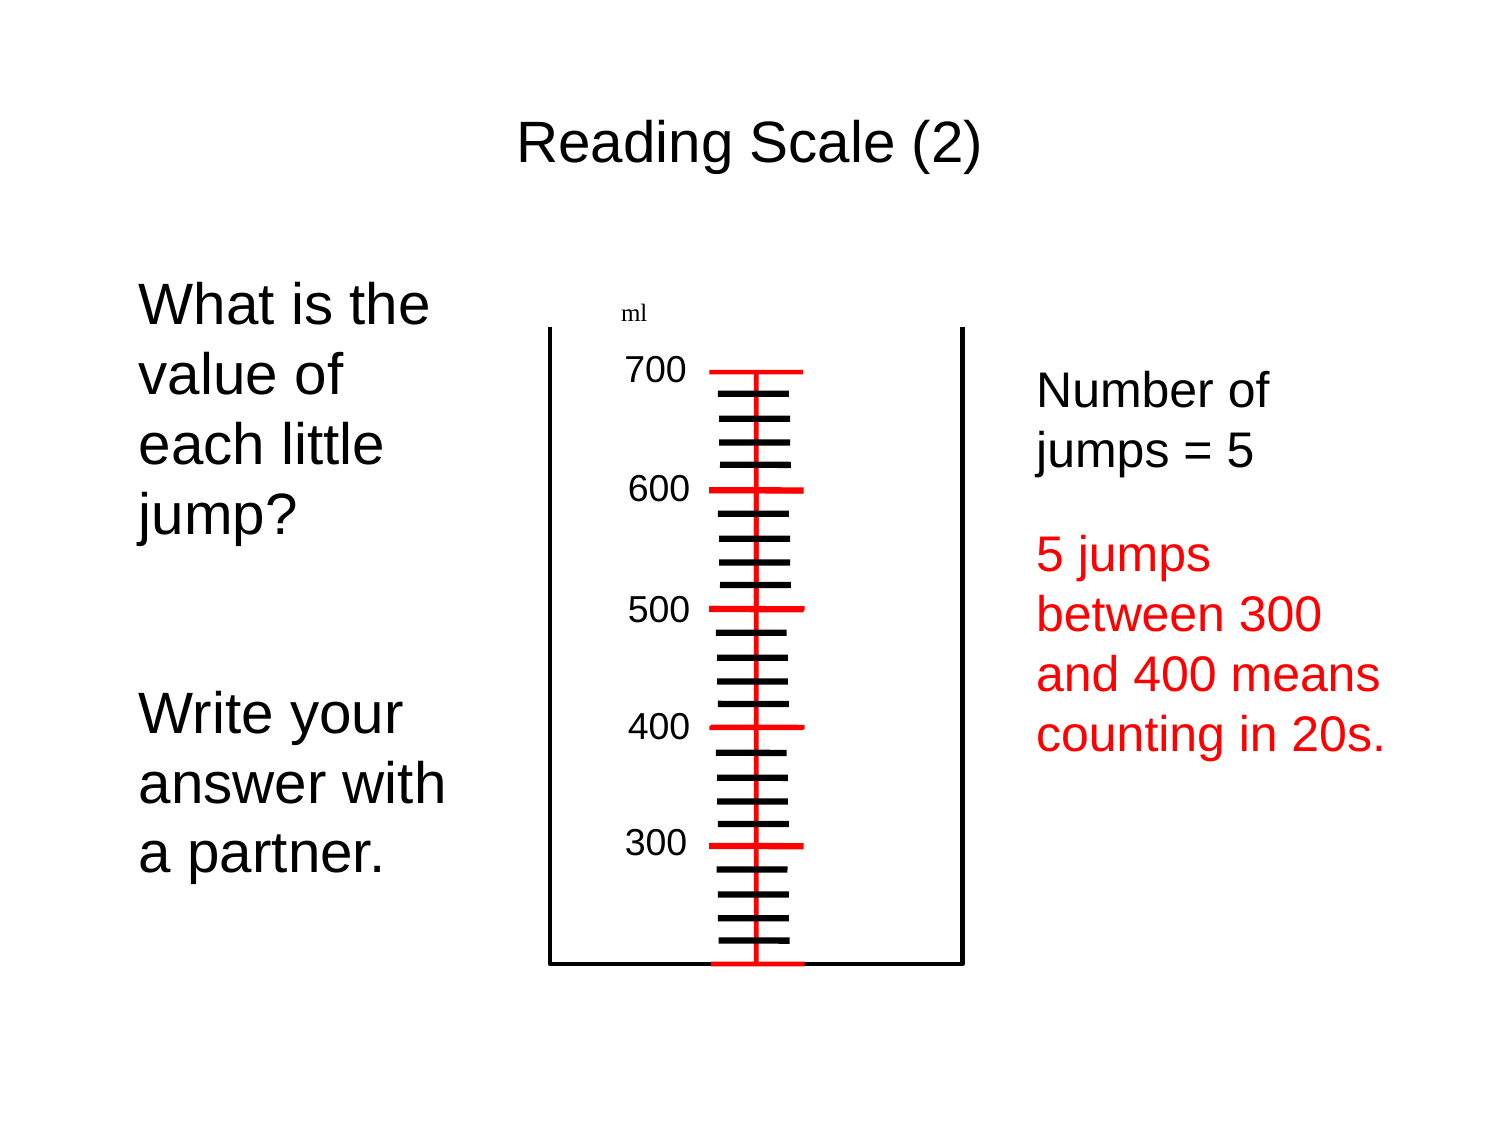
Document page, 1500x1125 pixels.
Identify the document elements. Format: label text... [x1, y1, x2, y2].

text_box 5 jumps between 300 and 400 means counting in 20s. [1021, 514, 1424, 769]
title Reading Scale (2) [74, 44, 1426, 233]
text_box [549, 288, 963, 965]
text_box Number of jumps = 5 [1021, 349, 1424, 485]
text_box What is the value of each little jump? Write your answer with a partner. [123, 259, 490, 892]
